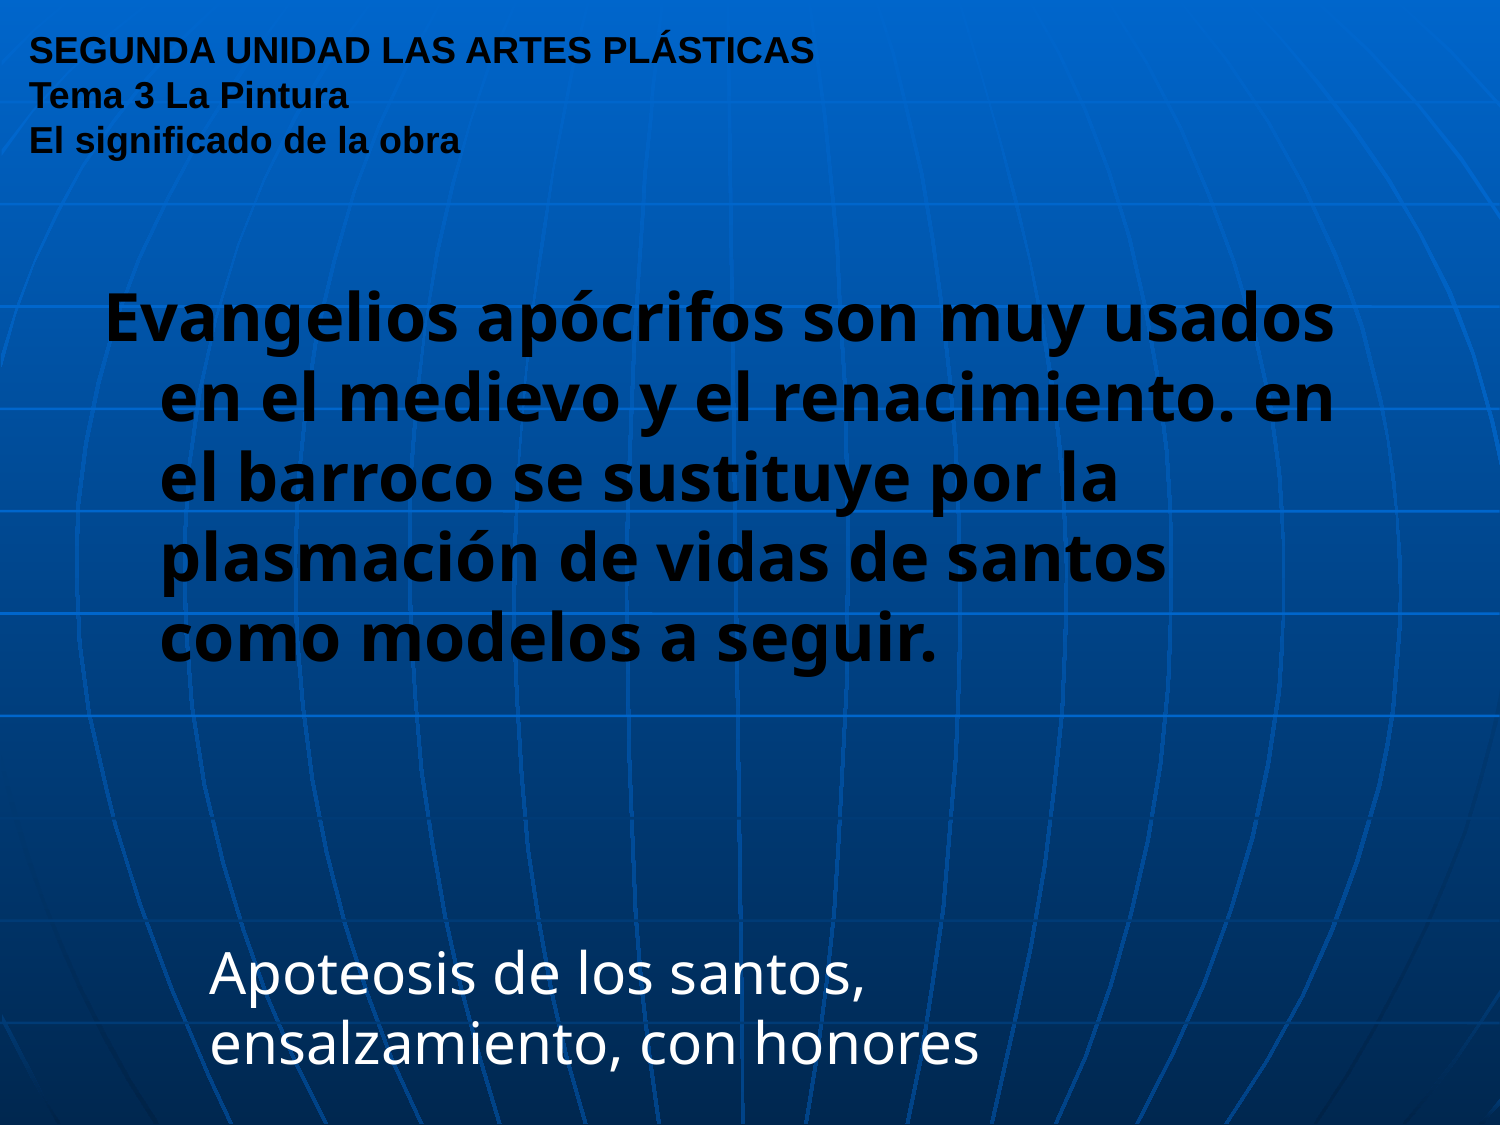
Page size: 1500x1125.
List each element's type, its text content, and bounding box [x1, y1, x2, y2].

text_box Apoteosis de los santos, ensalzamiento, con honores [194, 928, 1258, 1084]
list Evangelios apócrifos son muy usados en el medievo y el renacimiento. en el barroco se sustituye por la plasmación de vidas de santos como modelos a seguir. [88, 266, 1377, 764]
title SEGUNDA UNIDAD LAS ARTES PLÁSTICAS Tema 3 La Pintura El significado de la obra [0, 0, 845, 188]
